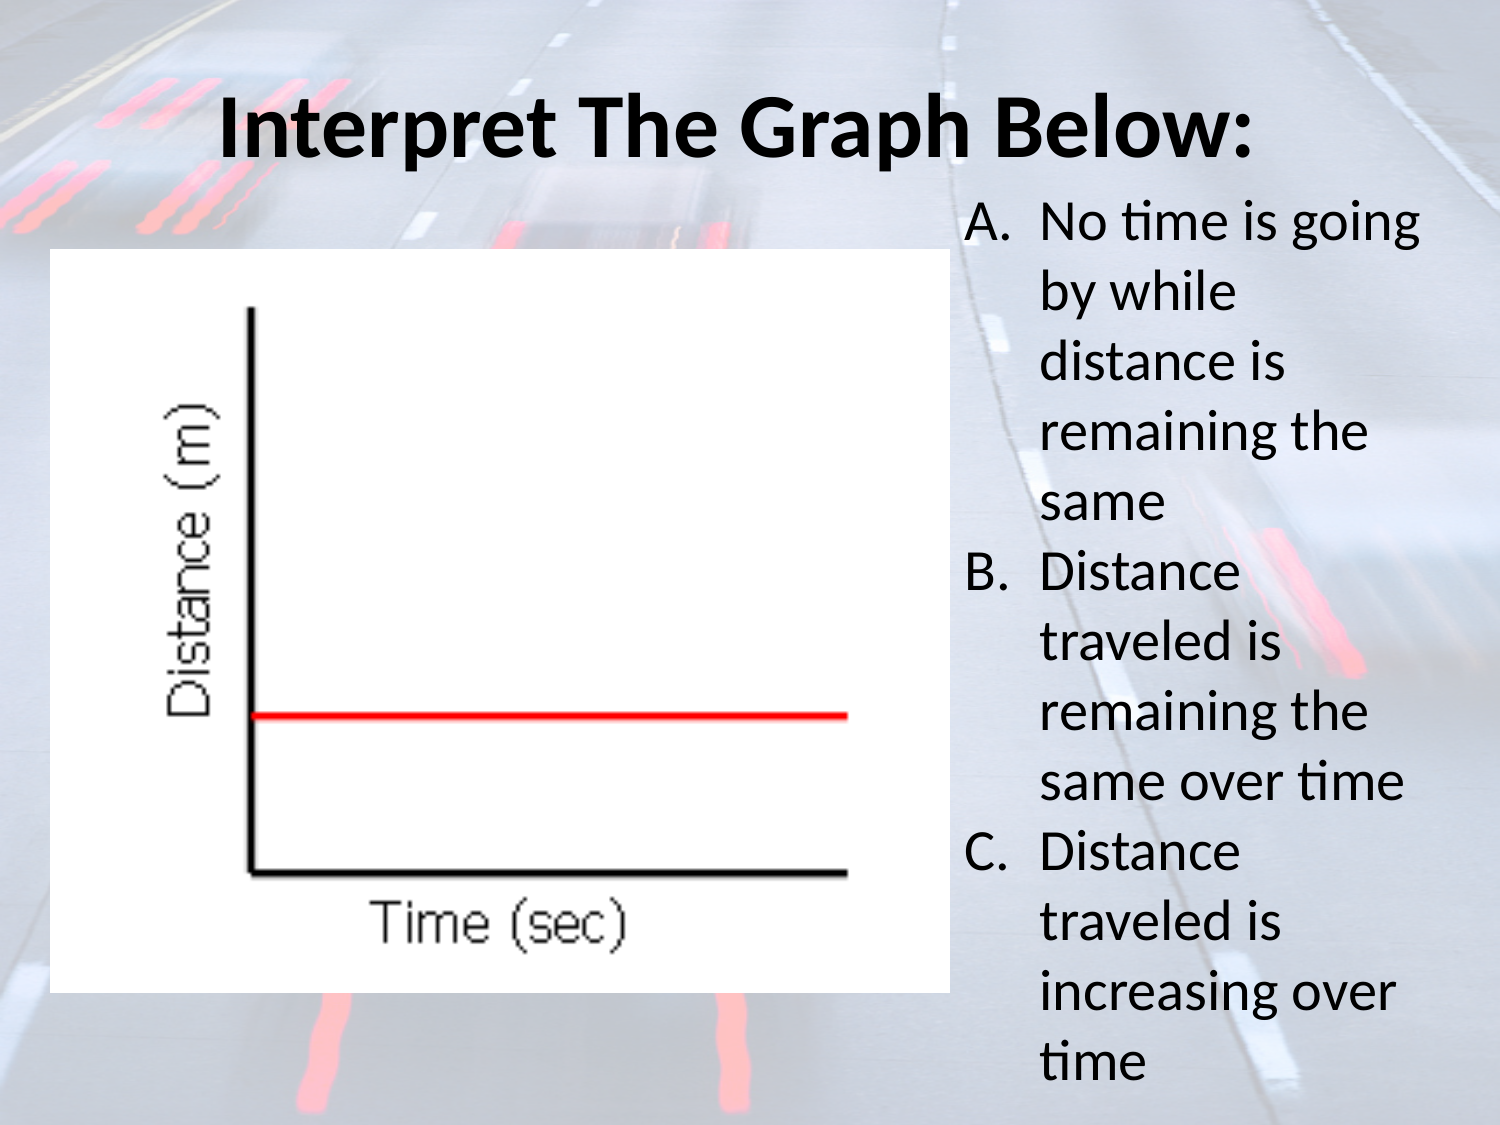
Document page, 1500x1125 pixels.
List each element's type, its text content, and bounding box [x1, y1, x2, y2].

text_box No time is going by while distance is remaining the same Distance traveled is remaining the same over time Distance traveled is increasing over time [950, 174, 1438, 1100]
title Interpret The Graph Below: [99, 0, 1375, 242]
picture [49, 249, 951, 994]
